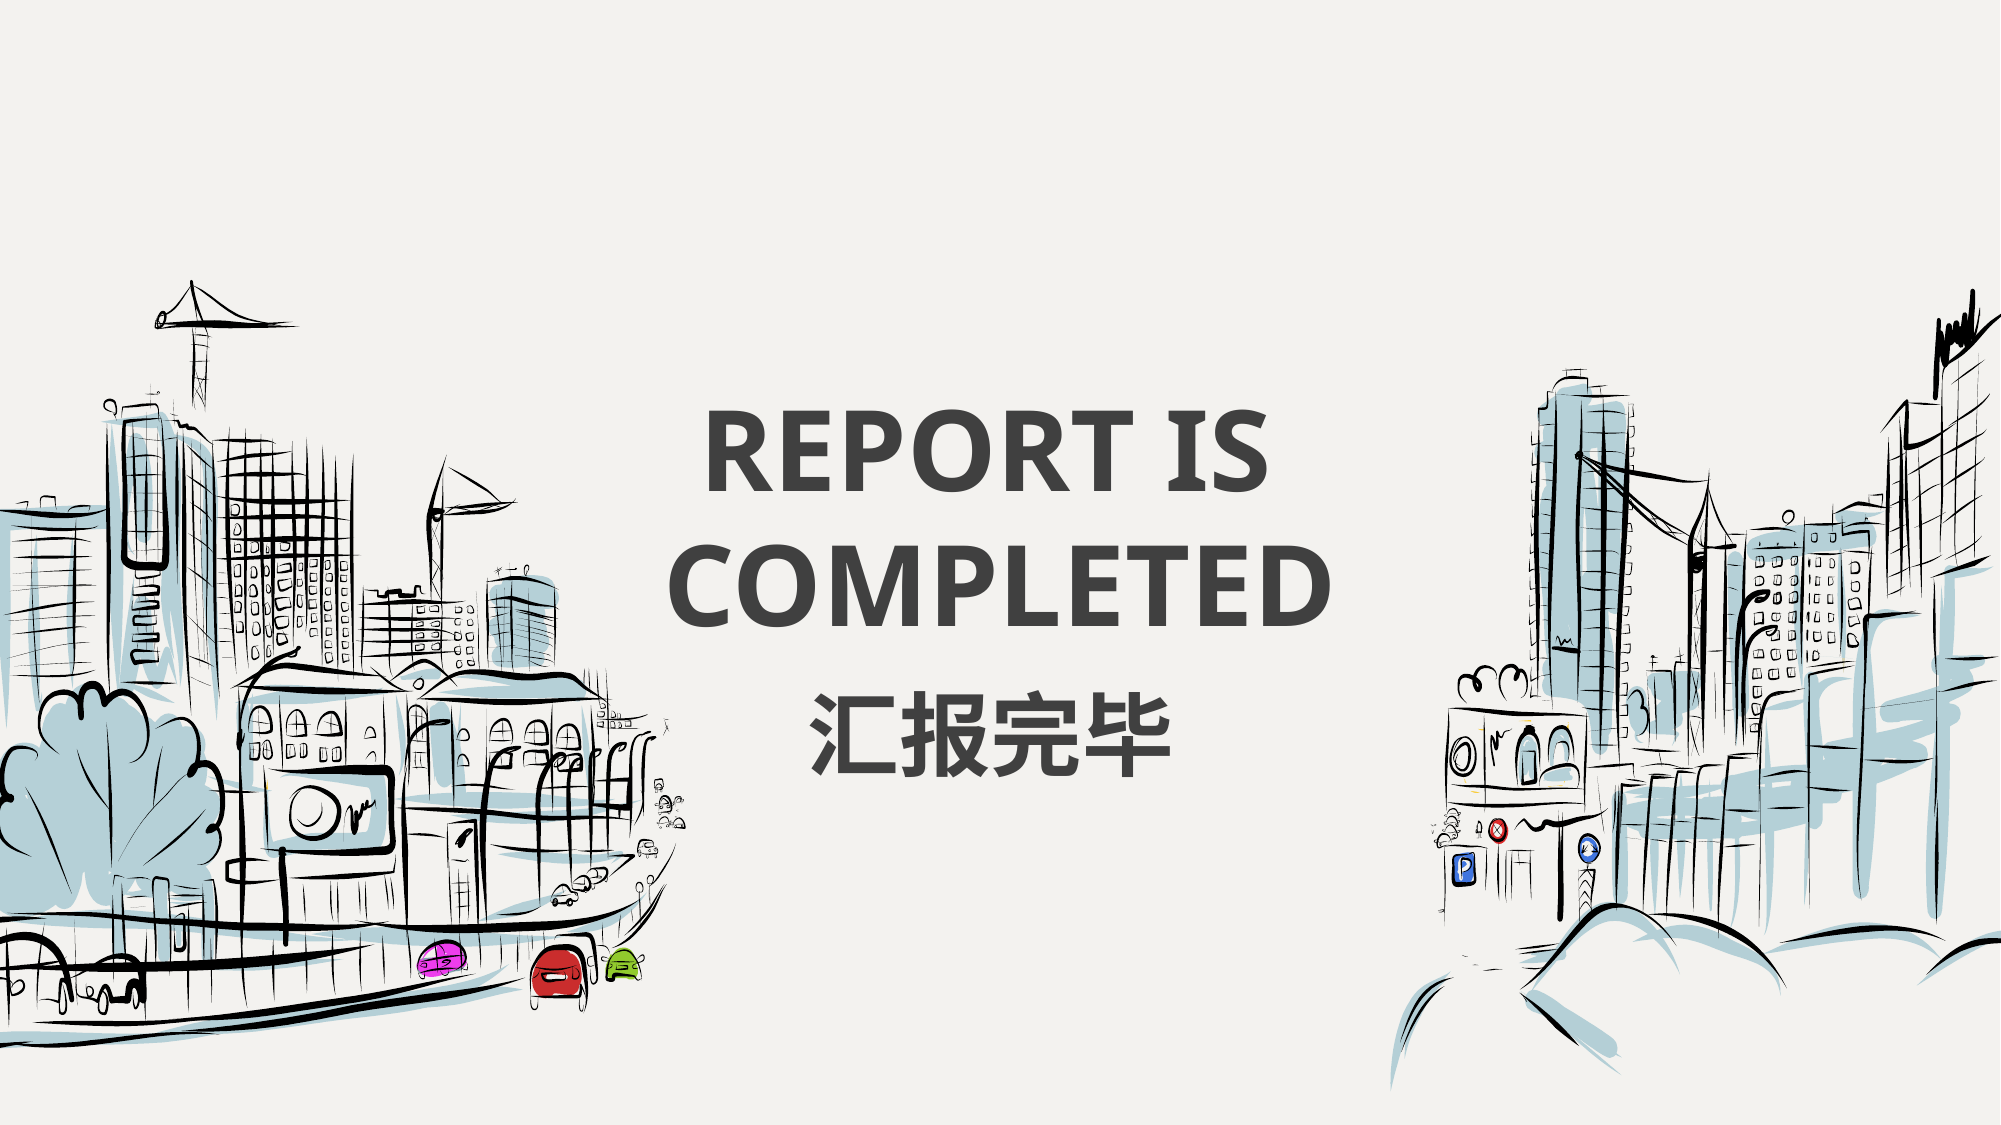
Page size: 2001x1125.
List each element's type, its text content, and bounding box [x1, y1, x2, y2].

text_box REPORT IS COMPLETED [720, 371, 1357, 656]
text_box 汇报完毕 [720, 670, 1357, 796]
picture [0, 259, 720, 1059]
picture [1357, 259, 2000, 1092]
